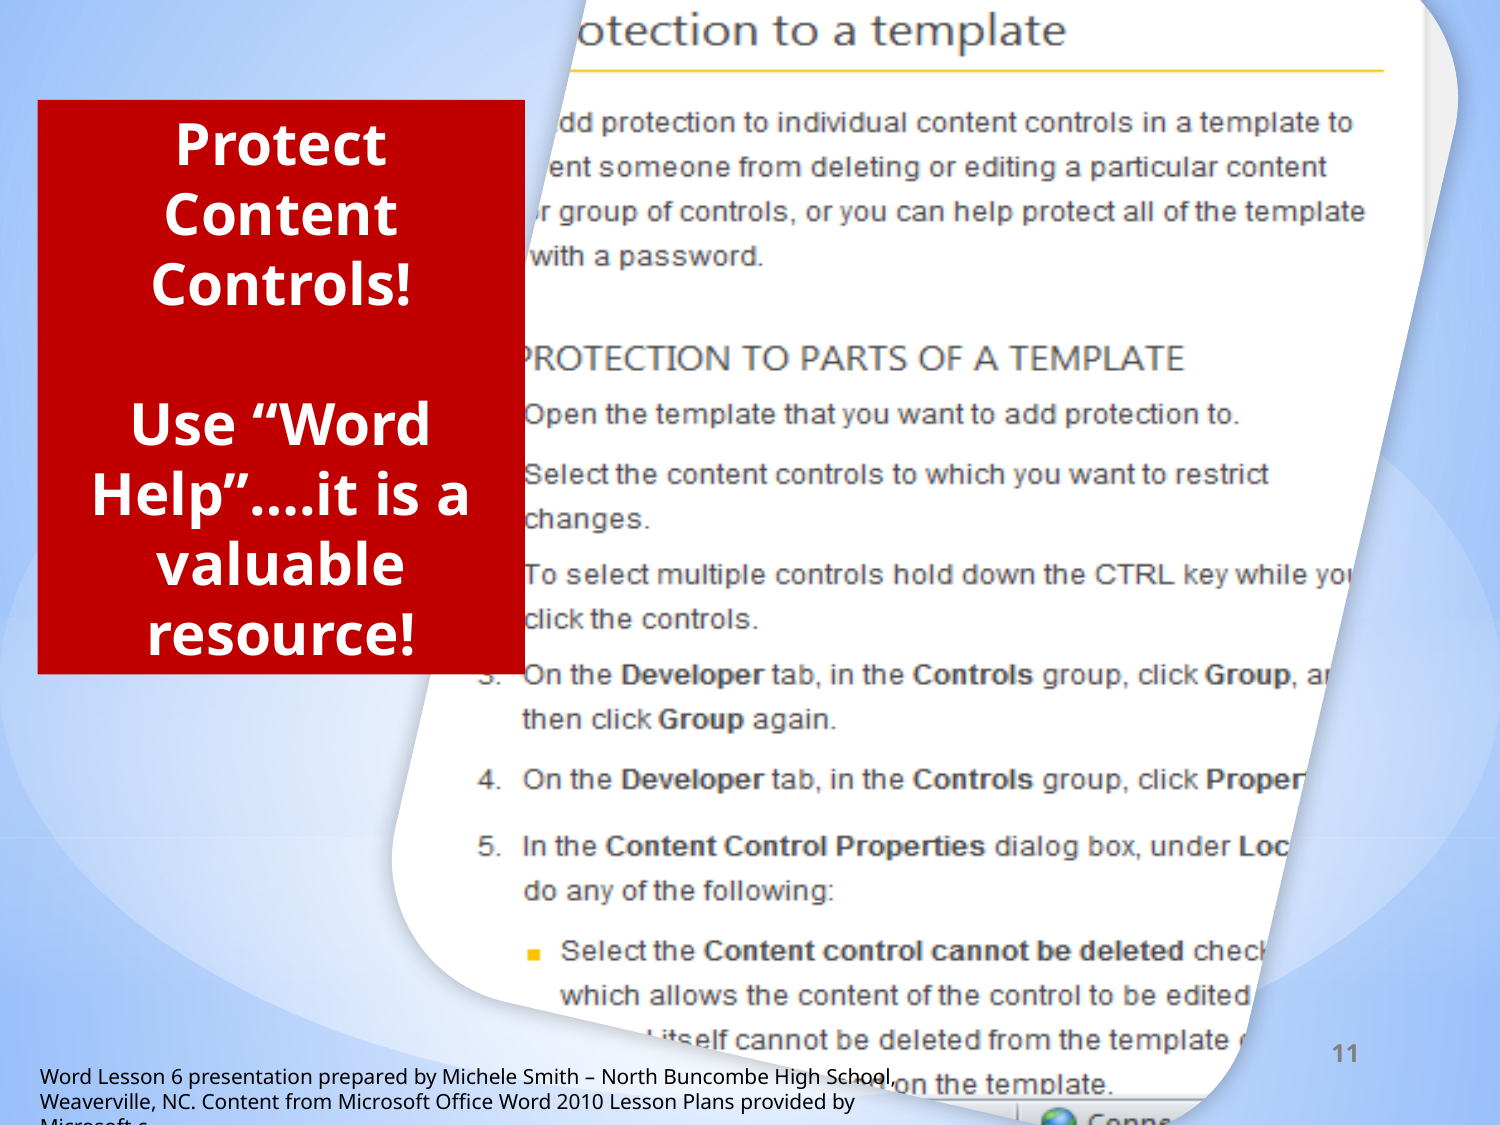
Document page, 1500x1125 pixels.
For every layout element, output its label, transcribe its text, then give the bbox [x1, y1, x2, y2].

picture [487, 0, 1363, 1083]
text_box Protect Content Controls! Use “Word Help”….it is a valuable resource! [37, 99, 481, 675]
footer Word Lesson 6 presentation prepared by Michele Smith – North Buncombe High School, Weaverville, NC. Content from Microsoft Office Word 2010 Lesson Plans provided by Microsoft.c [24, 1056, 963, 1125]
slide_number 11 [1366, 1025, 1375, 1085]
